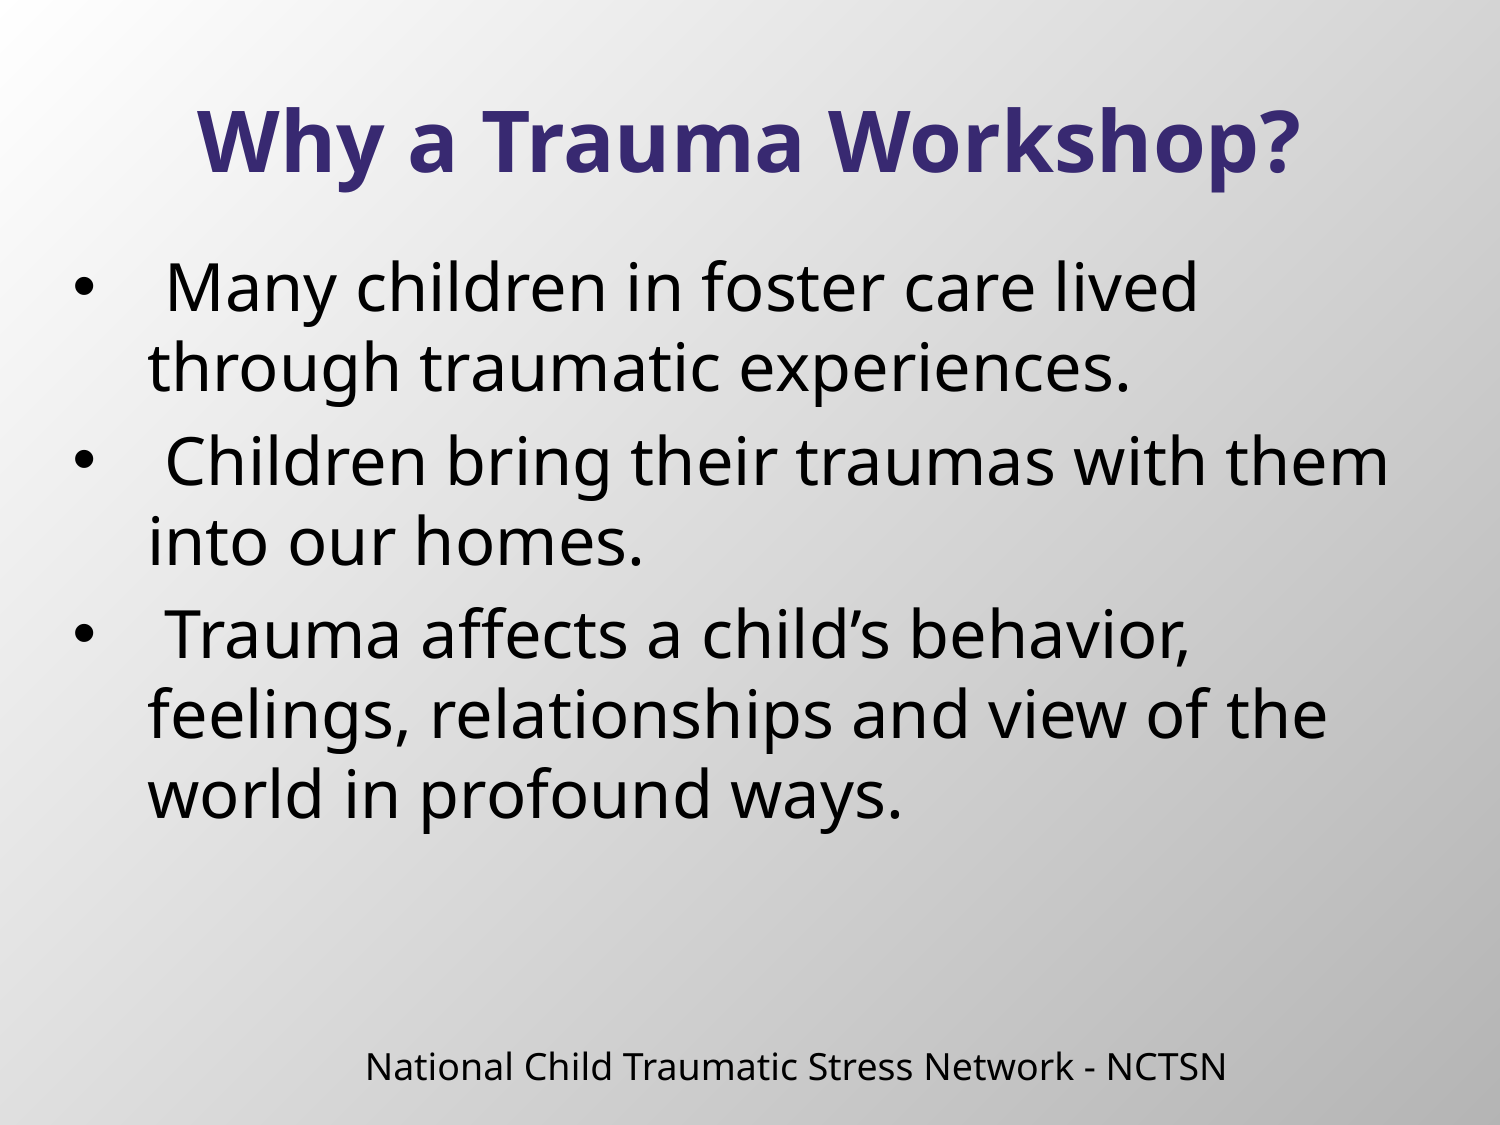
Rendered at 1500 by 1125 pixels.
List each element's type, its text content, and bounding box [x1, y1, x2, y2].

list Many children in foster care lived through traumatic experiences. Children bring their traumas with them into our homes. Trauma affects a child’s behavior, feelings, relationships and view of the world in profound ways. [57, 237, 1457, 1013]
text_box National Child Traumatic Stress Network - NCTSN [349, 1035, 1457, 1096]
title Why a Trauma Workshop? [75, 45, 1425, 233]
